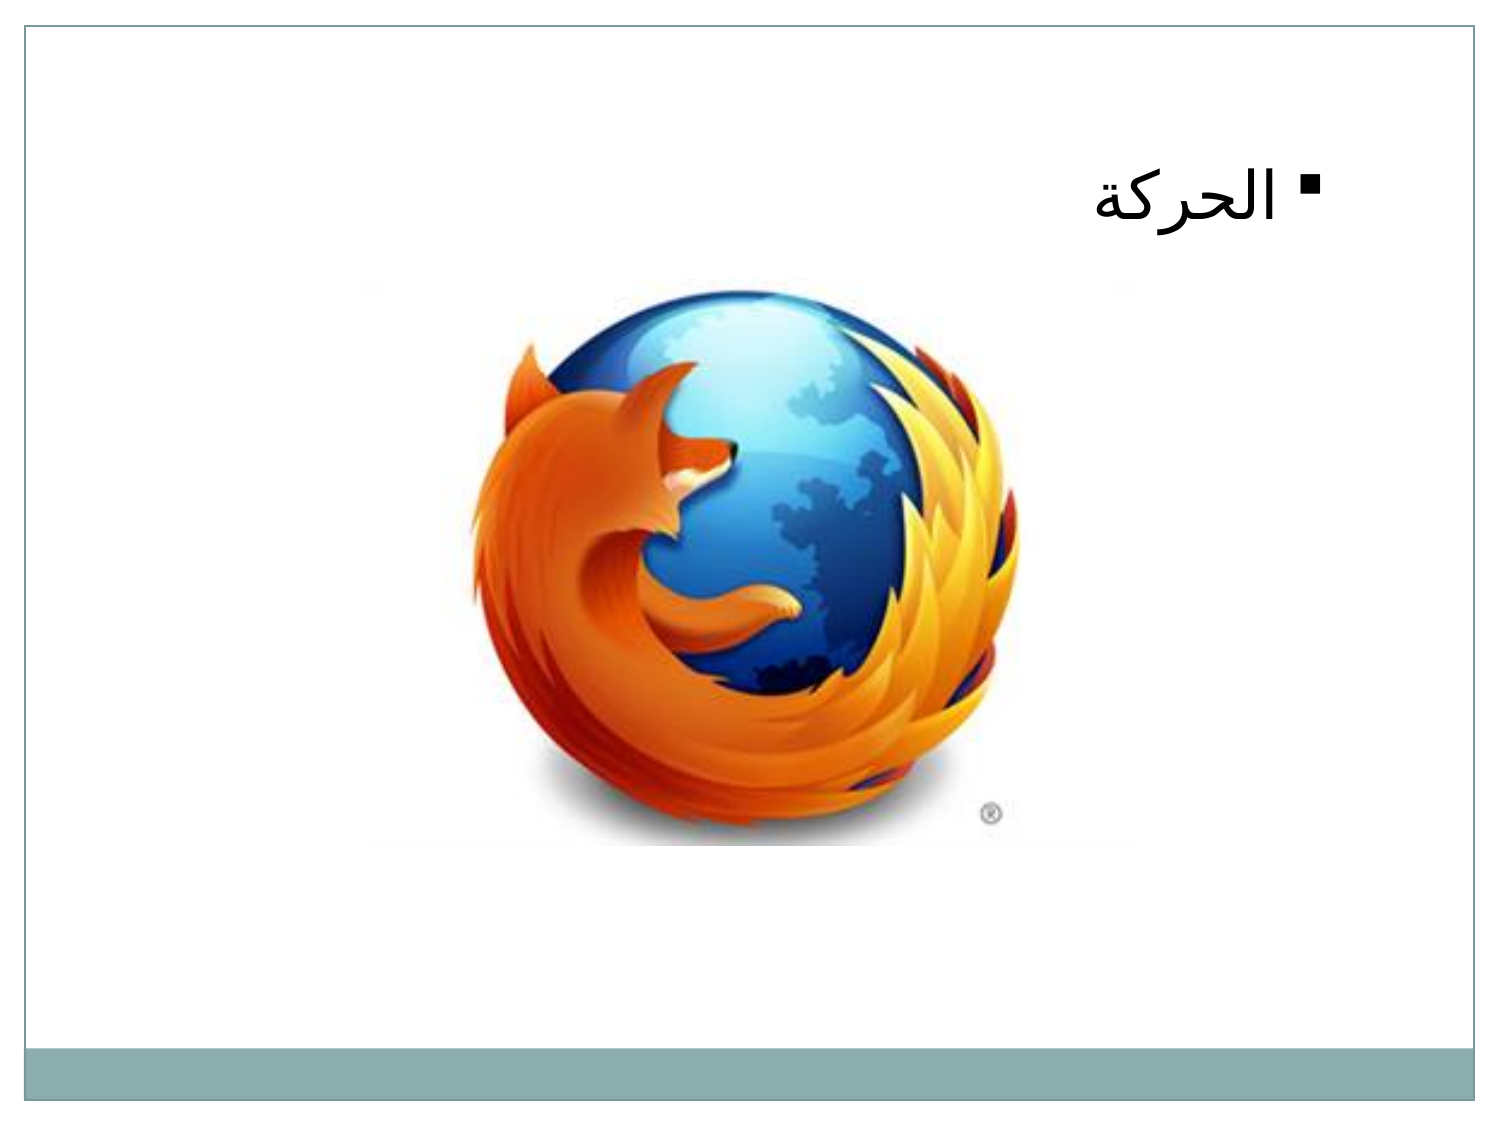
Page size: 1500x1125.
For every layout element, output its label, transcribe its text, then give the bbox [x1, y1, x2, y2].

picture [364, 279, 1136, 846]
text_box الحركة [974, 145, 1341, 286]
